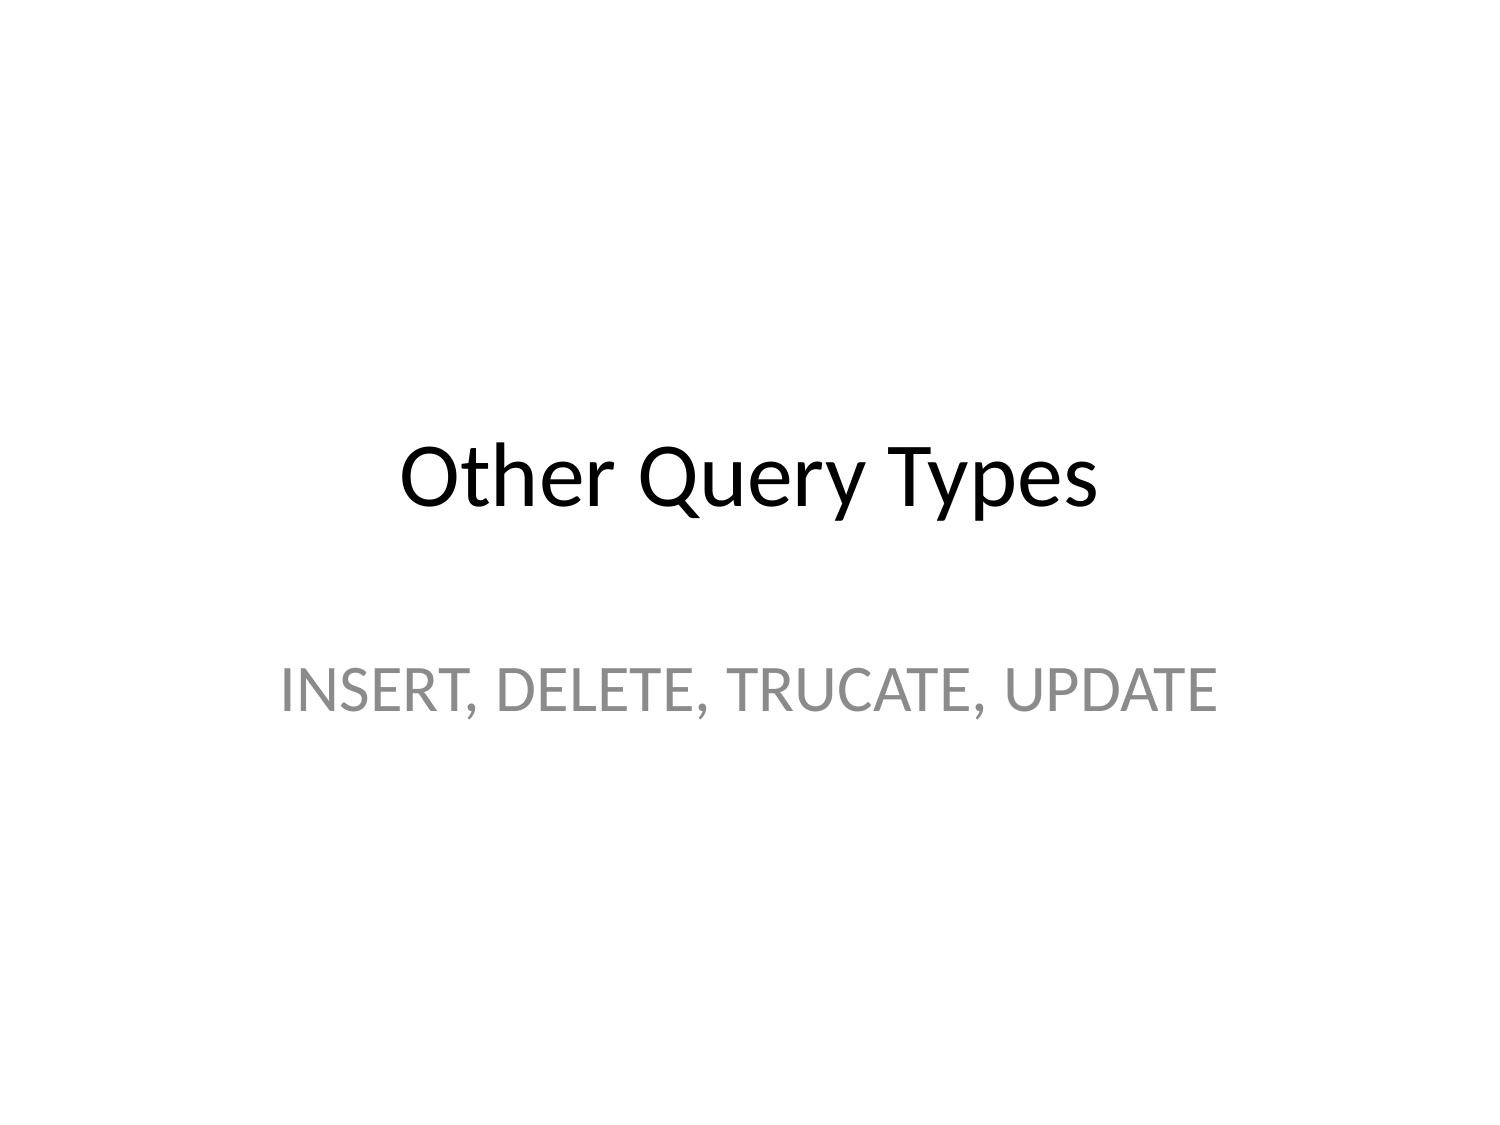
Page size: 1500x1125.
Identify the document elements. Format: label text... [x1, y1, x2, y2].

subtitle INSERT, DELETE, TRUCATE, UPDATE [225, 637, 1275, 925]
title Other Query Types [112, 349, 1388, 591]
